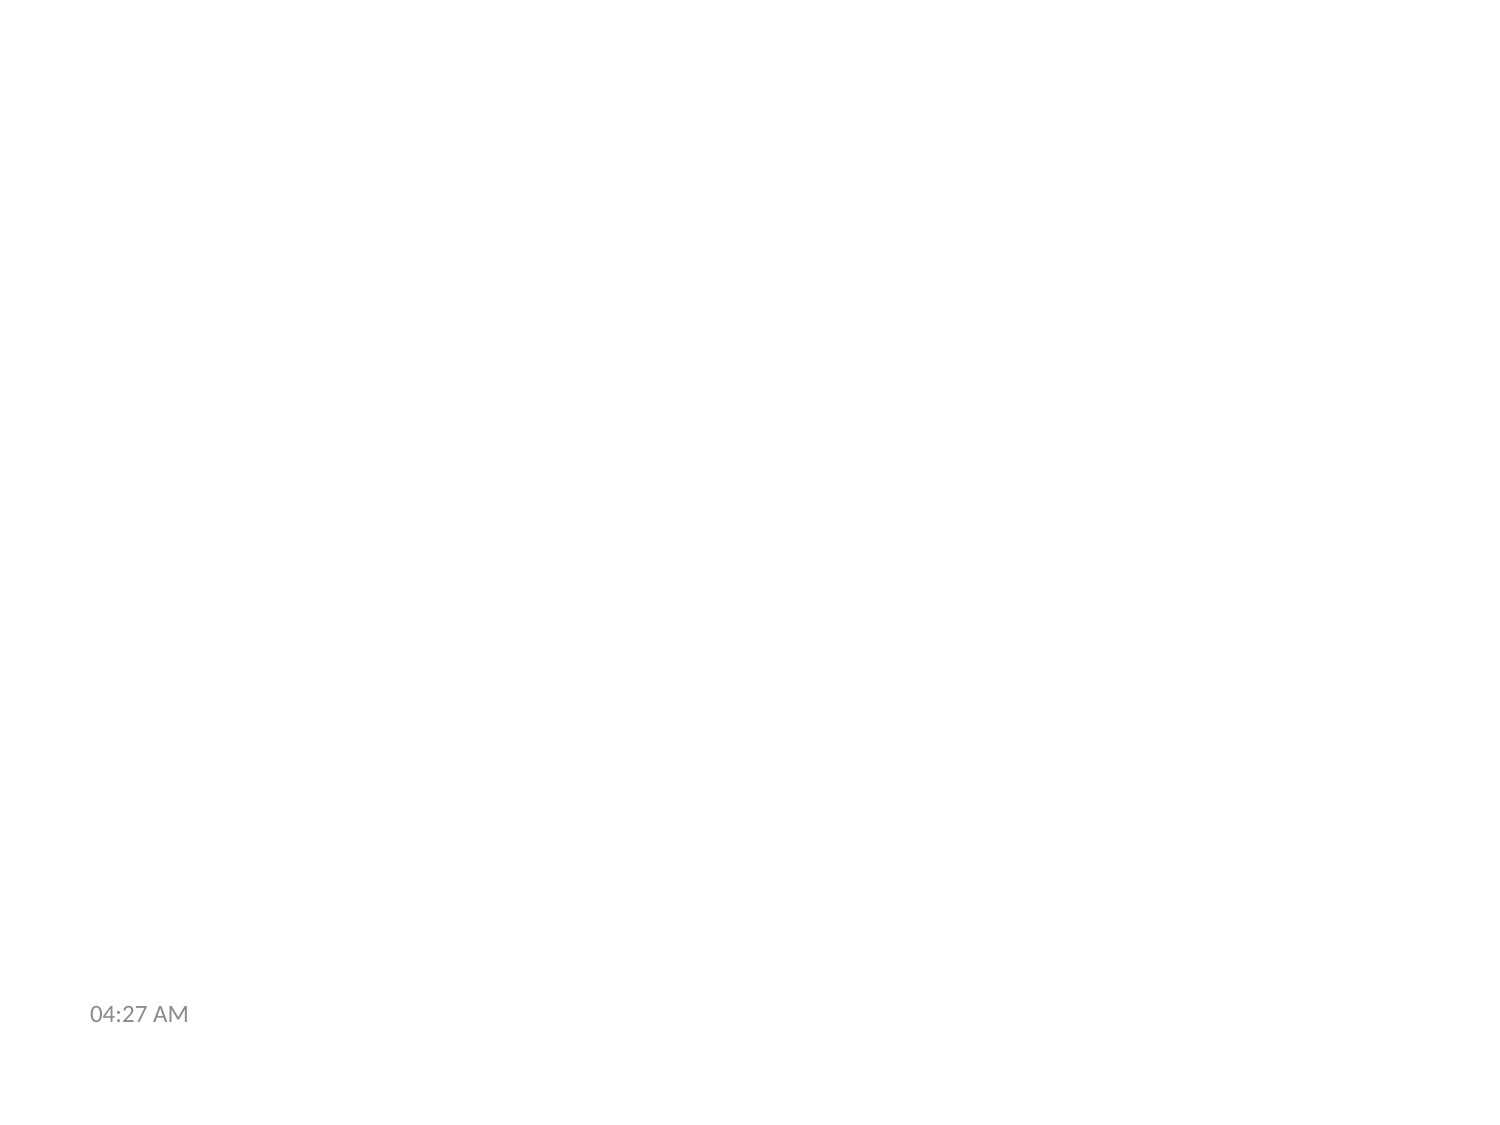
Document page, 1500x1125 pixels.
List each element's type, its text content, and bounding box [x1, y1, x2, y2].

text_box 3:35 PM [75, 982, 425, 1043]
